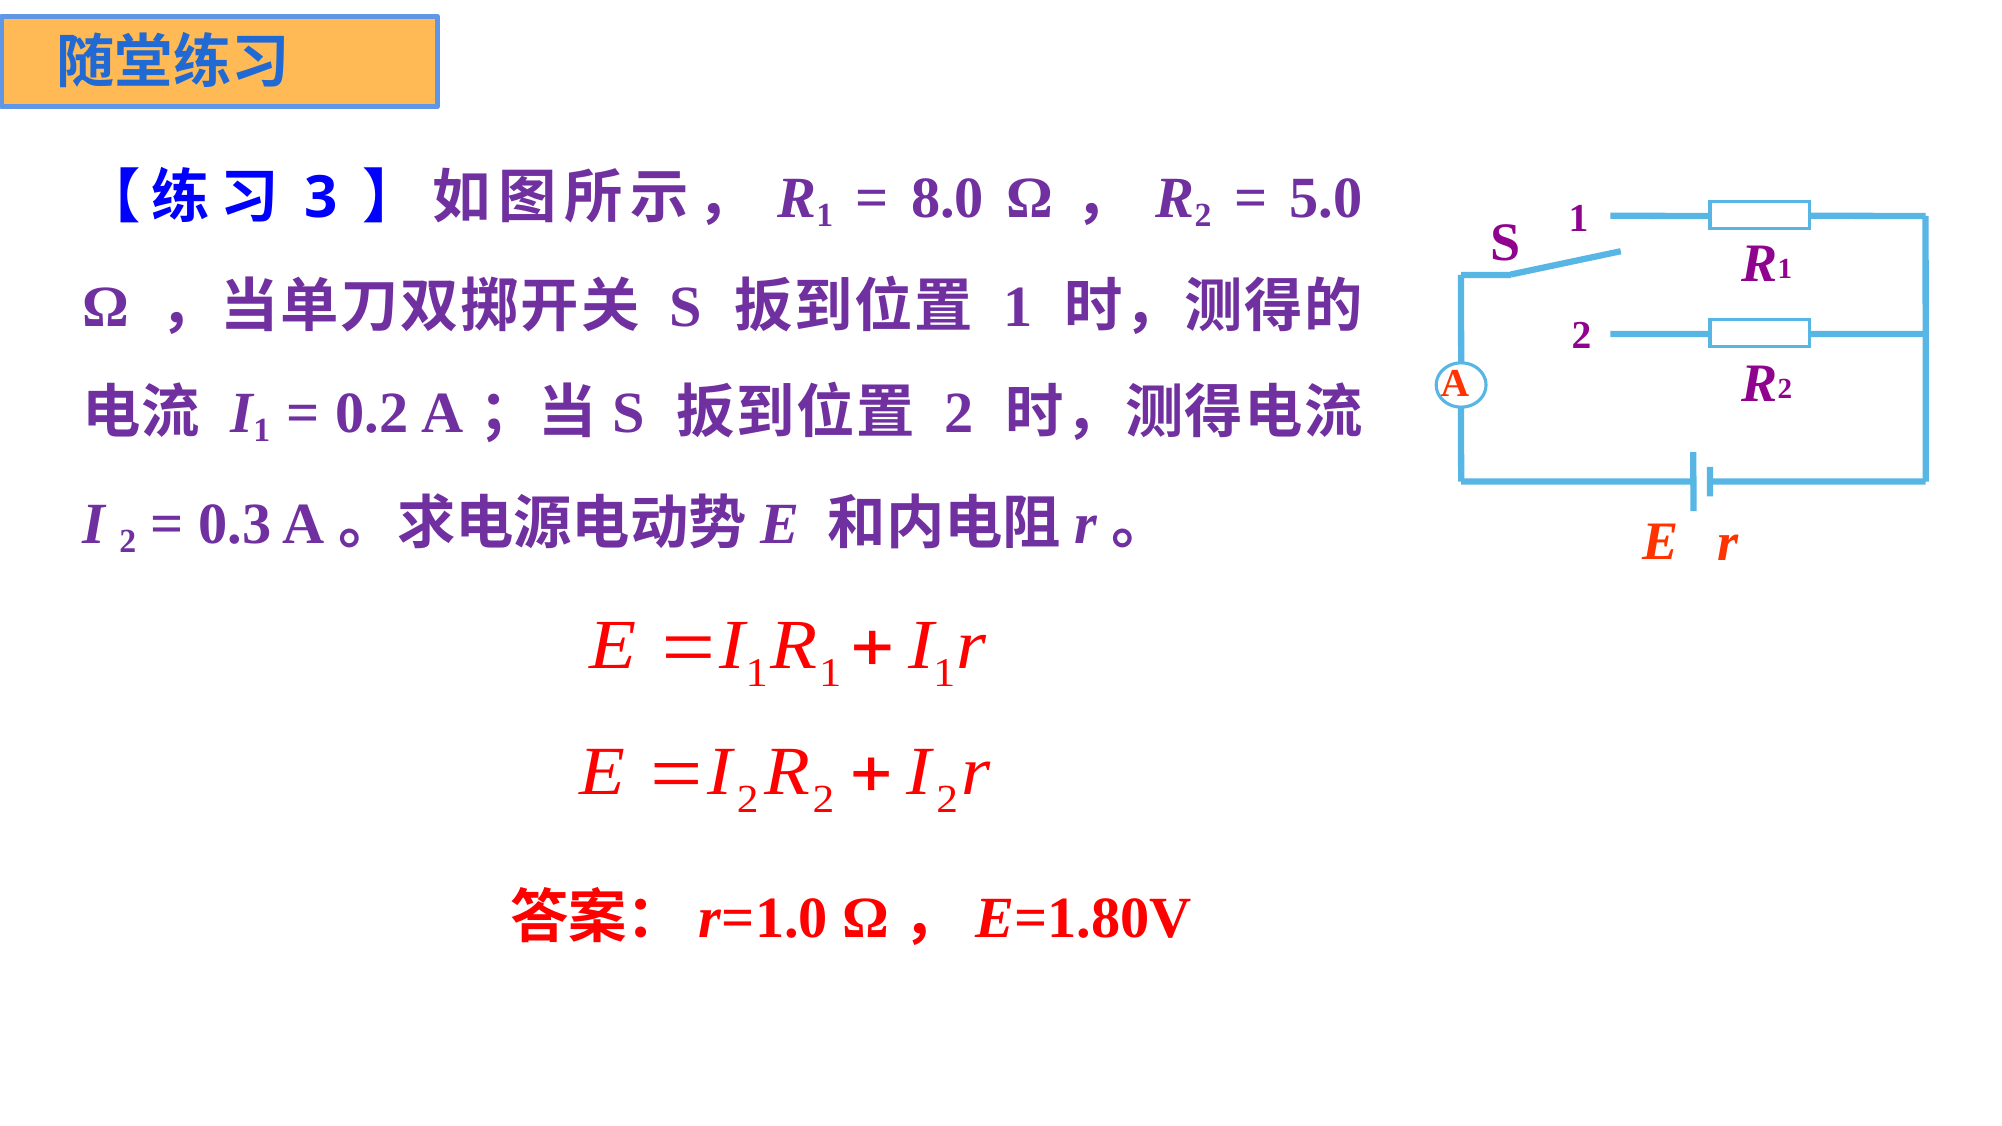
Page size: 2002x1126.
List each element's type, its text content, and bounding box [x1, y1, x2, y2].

text_box 【练习3】如图所示，R1 = 8.0 Ω，R2 = 5.0 Ω ，当单刀双掷开关 S 扳到位置 1 时，测得的电流 I1 = 0.2 A；当S 扳到位置 2 时，测得电流 I 2 = 0.3 A。求电源电动势E 和内电阻r。 [64, 113, 1381, 568]
text_box 答案：r=1.0 Ω，E=1.80V [492, 869, 1296, 958]
text_box 随堂练习 [1, 16, 438, 107]
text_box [1425, 184, 1926, 580]
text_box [575, 597, 1006, 704]
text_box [566, 725, 1010, 830]
